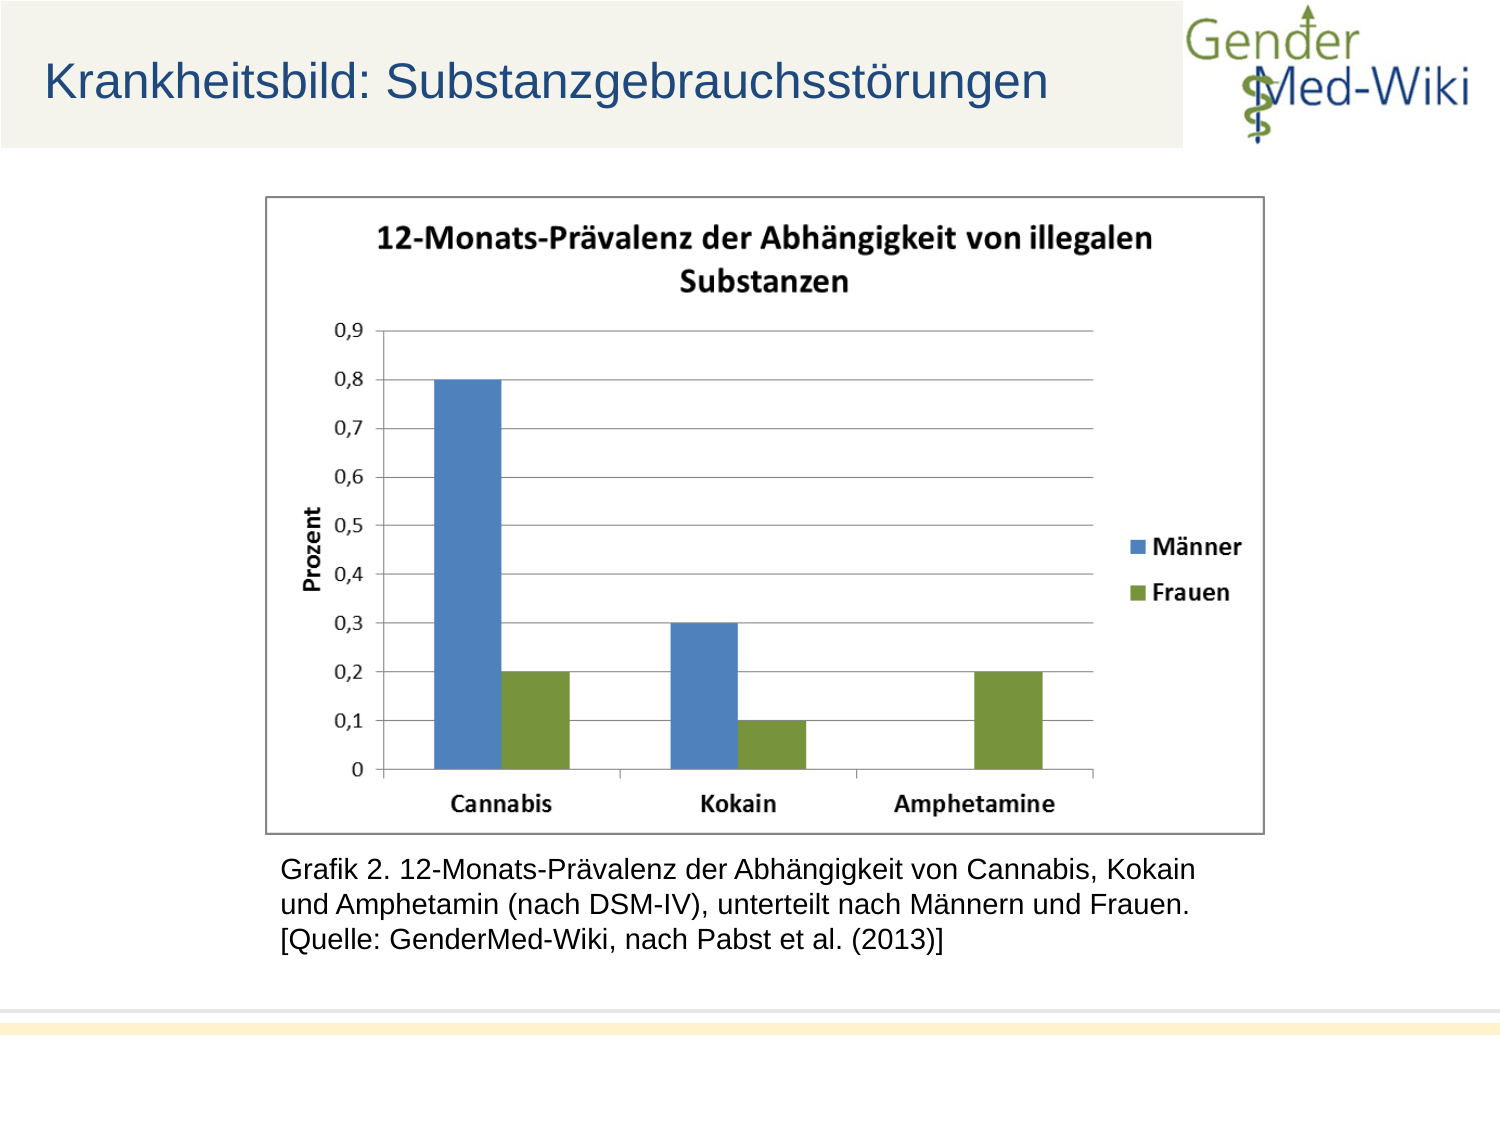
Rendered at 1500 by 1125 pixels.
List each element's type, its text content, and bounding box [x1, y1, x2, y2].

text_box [265, 196, 1265, 965]
text_box Krankheitsbild: Substanzgebrauchsstörungen [29, 40, 1164, 116]
picture [1183, 0, 1471, 149]
